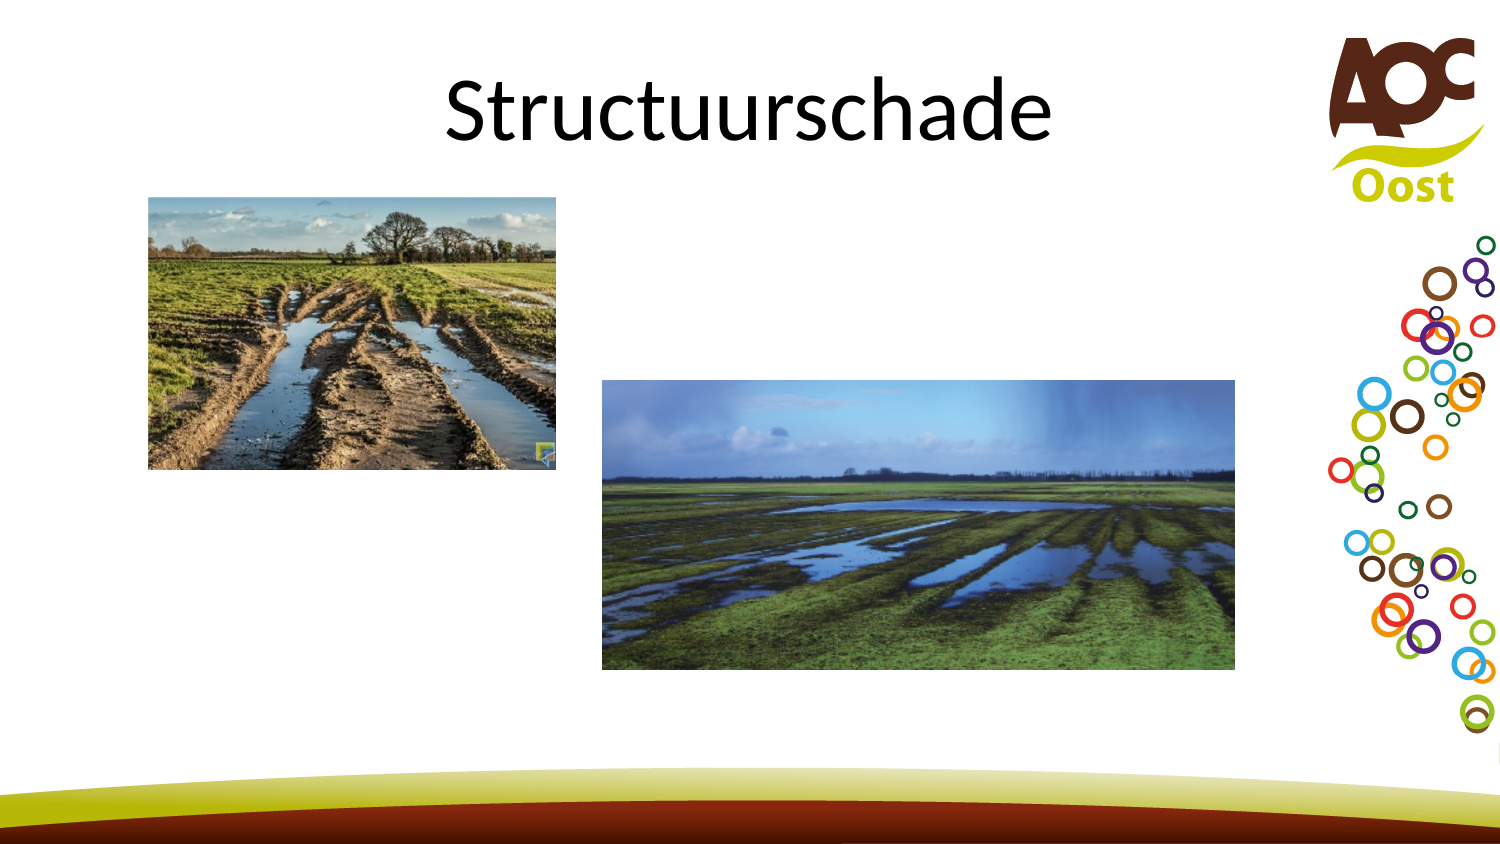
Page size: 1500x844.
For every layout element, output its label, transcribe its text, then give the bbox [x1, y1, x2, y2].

title Structuurschade [75, 33, 1425, 175]
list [602, 379, 1235, 671]
picture [0, 0, 1500, 844]
